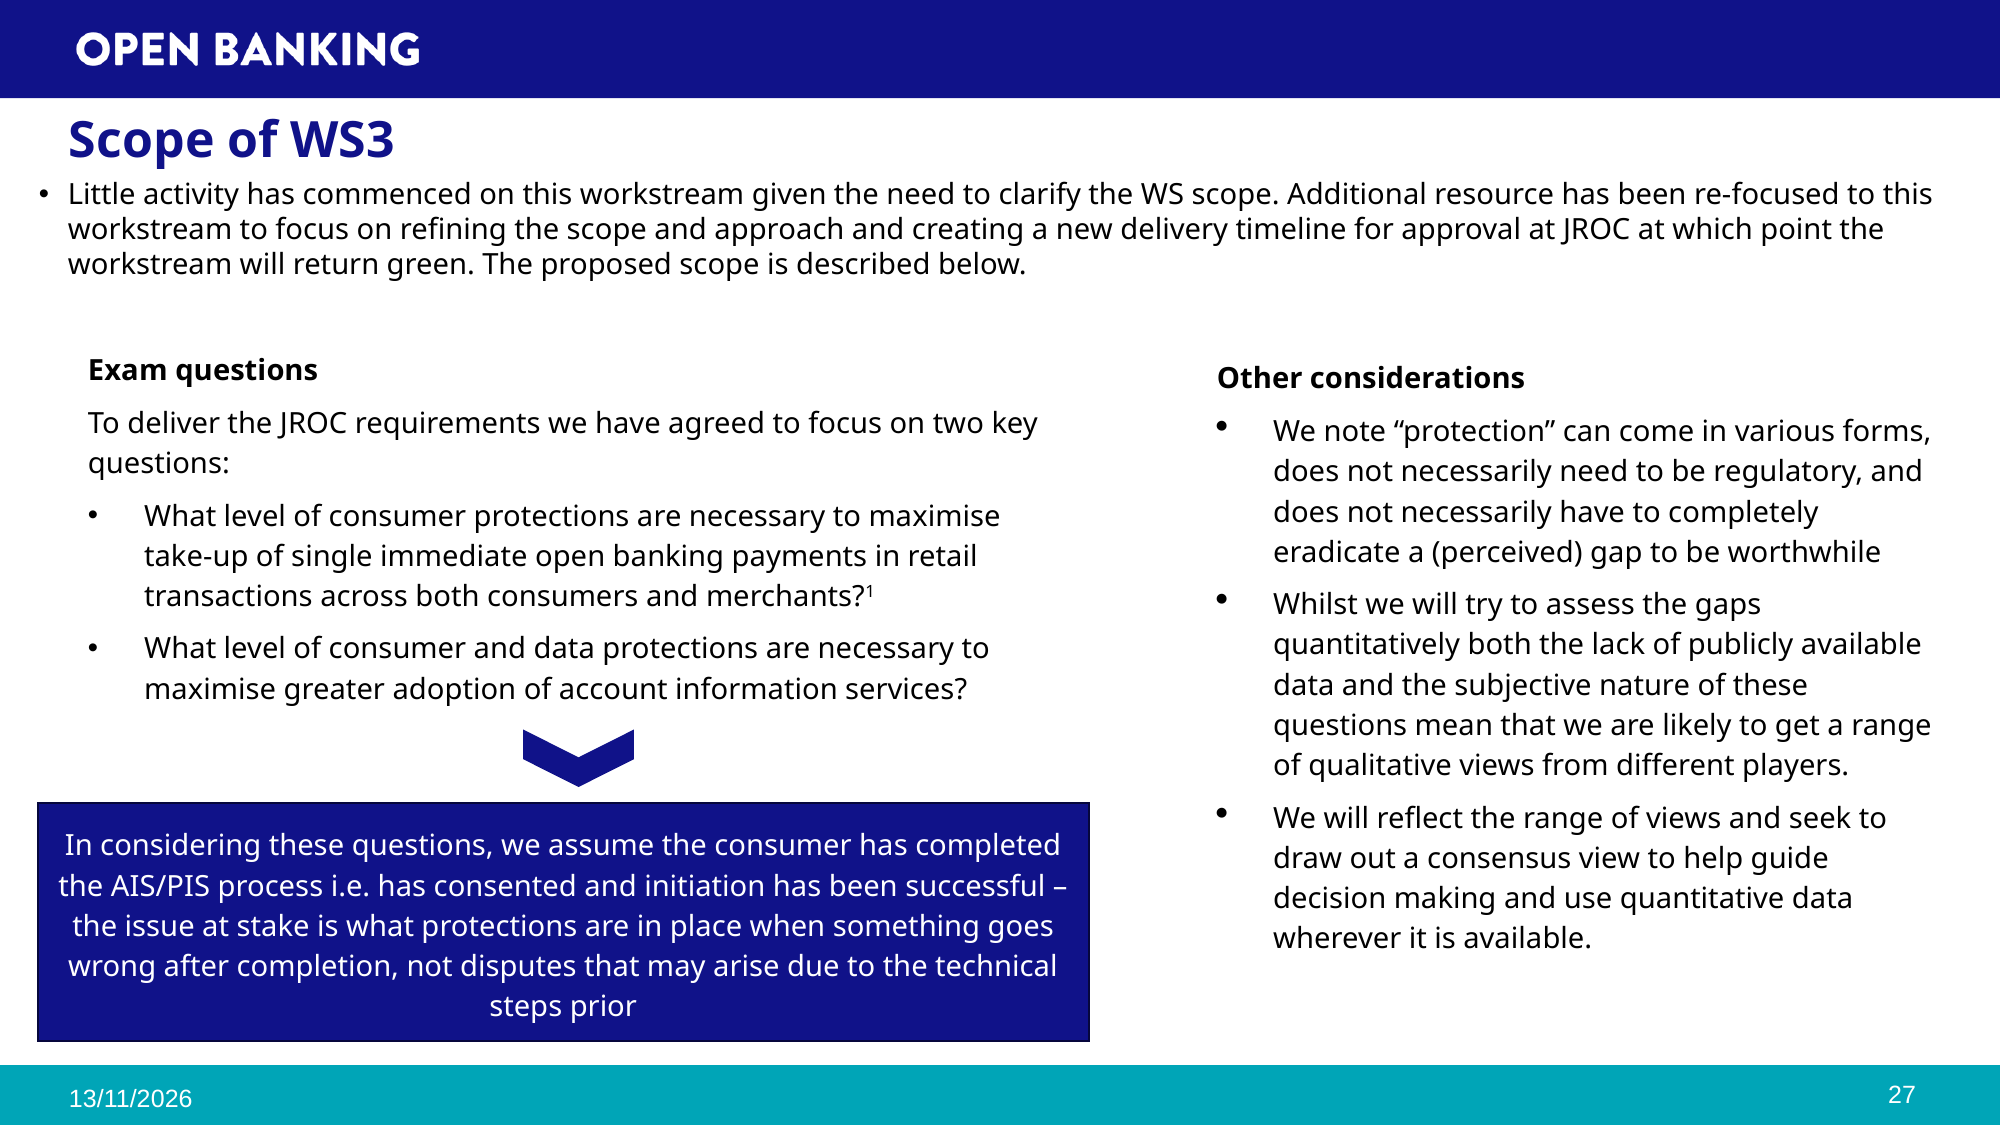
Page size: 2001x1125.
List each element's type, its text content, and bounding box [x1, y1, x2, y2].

text_box [523, 729, 634, 788]
text_box Exam questions To deliver the JROC requirements we have agreed to focus on two key questions: What level of consumer protections are necessary to maximise take-up of single immediate open banking payments in retail transactions across both consumers and merchants?1 What level of consumer and data protections are necessary to maximise greater adoption of account information services? [73, 338, 1084, 713]
text_box Other considerations We note “protection” can come in various forms, does not necessarily need to be regulatory, and does not necessarily have to completely eradicate a (perceived) gap to be worthwhile Whilst we will try to assess the gaps quantitatively both the lack of publicly available data and the subjective nature of these questions mean that we are likely to get a range of qualitative views from different players. We will reflect the range of views and seek to draw out a consensus view to help guide decision making and use quantitative data wherever it is available. [1202, 347, 1963, 1021]
title Scope of WS3 [53, 95, 1362, 168]
picture [43, 0, 452, 99]
text_box In considering these questions, we assume the consumer has completed the AIS/PIS process i.e. has consented and initiation has been successful – the issue at stake is what protections are in place when something goes wrong after completion, not disputes that may arise due to the technical steps prior [37, 802, 1090, 1042]
slide_number 27 [1412, 1064, 1932, 1124]
text_box Little activity has commenced on this workstream given the need to clarify the WS scope. Additional resource has been re-focused to this workstream to focus on refining the scope and approach and creating a new delivery timeline for approval at JROC at which point the workstream will return green. The proposed scope is described below. [24, 168, 1976, 288]
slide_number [53, 1067, 579, 1125]
